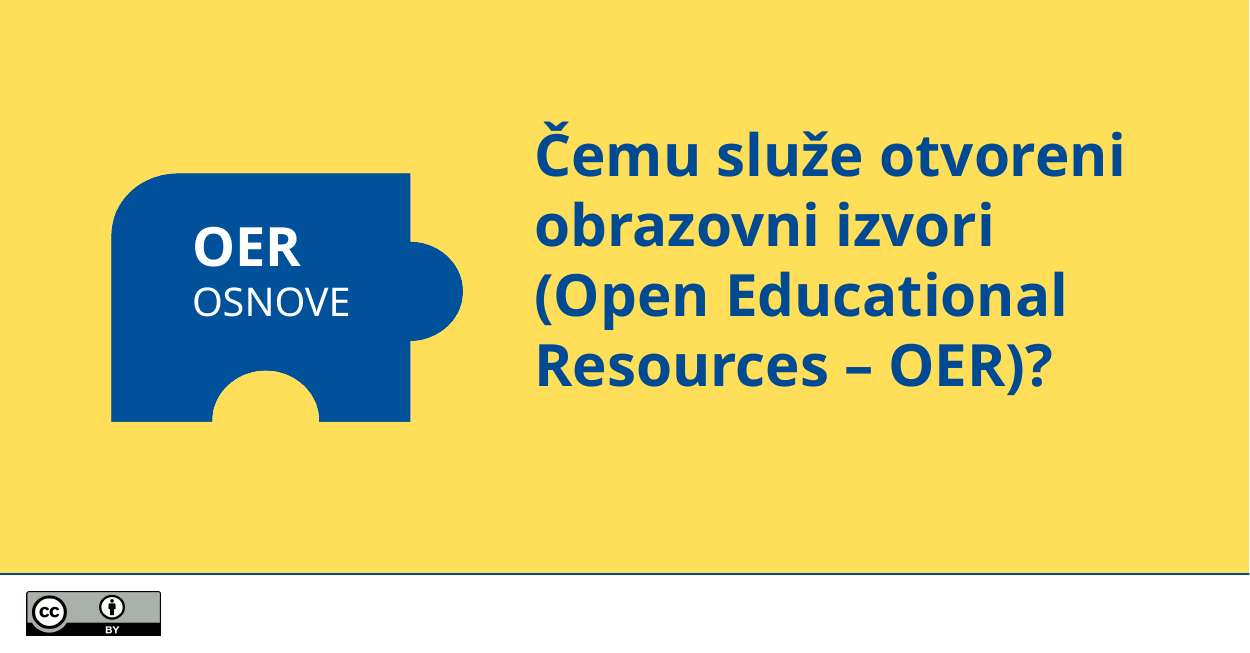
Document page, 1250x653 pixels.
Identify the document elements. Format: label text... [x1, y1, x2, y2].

text_box [0, 581, 1250, 653]
text_box Čemu služe otvoreni obrazovni izvori (Open Educational Resources – OER)? [522, 105, 1198, 410]
text_box OER OSNOVE [468, 199, 718, 337]
picture [25, 591, 161, 636]
picture [111, 173, 463, 422]
